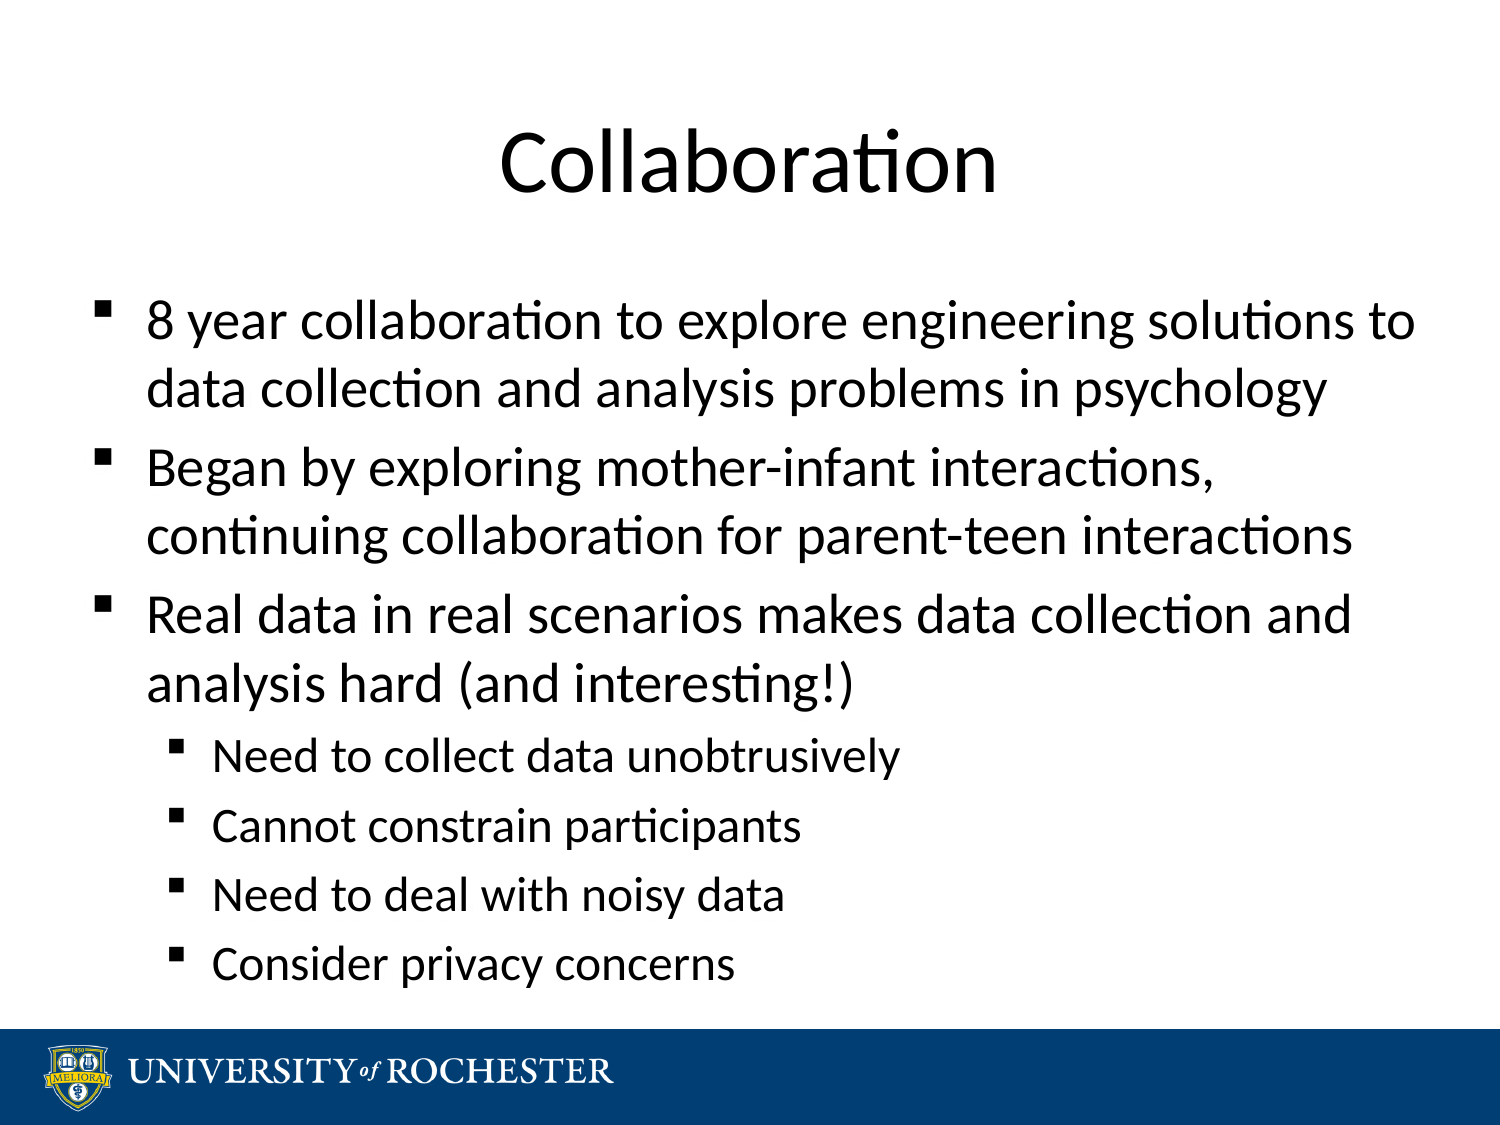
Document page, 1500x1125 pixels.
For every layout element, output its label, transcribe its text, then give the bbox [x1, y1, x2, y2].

title Collaboration [112, 62, 1388, 251]
picture [0, 1029, 1500, 1125]
list 8 year collaboration to explore engineering solutions to data collection and analysis problems in psychology Began by exploring mother-infant interactions, continuing collaboration for parent-teen interactions Real data in real scenarios makes data collection and analysis hard (and interesting!) Need to collect data unobtrusively Cannot constrain participants Need to deal with noisy data Consider privacy concerns [74, 274, 1463, 1013]
